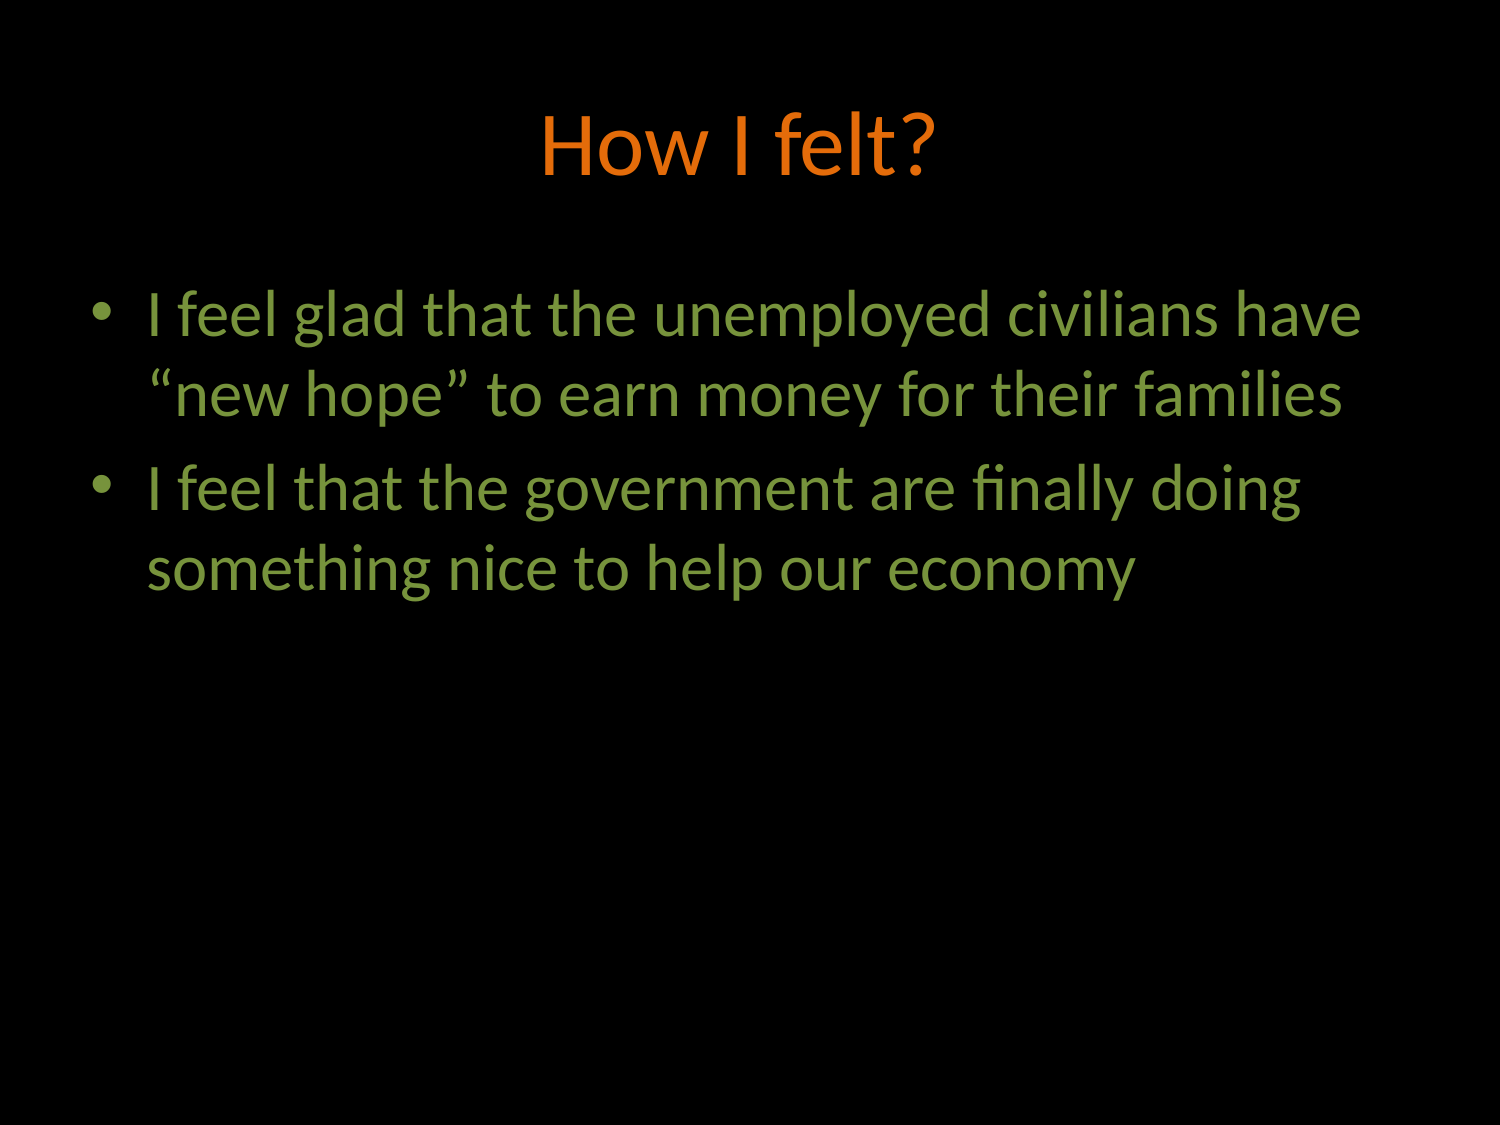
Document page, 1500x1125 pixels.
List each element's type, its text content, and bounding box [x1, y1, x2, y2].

list I feel glad that the unemployed civilians have “new hope” to earn money for their families I feel that the government are finally doing something nice to help our economy [75, 262, 1425, 1005]
title How I felt? [75, 45, 1425, 233]
